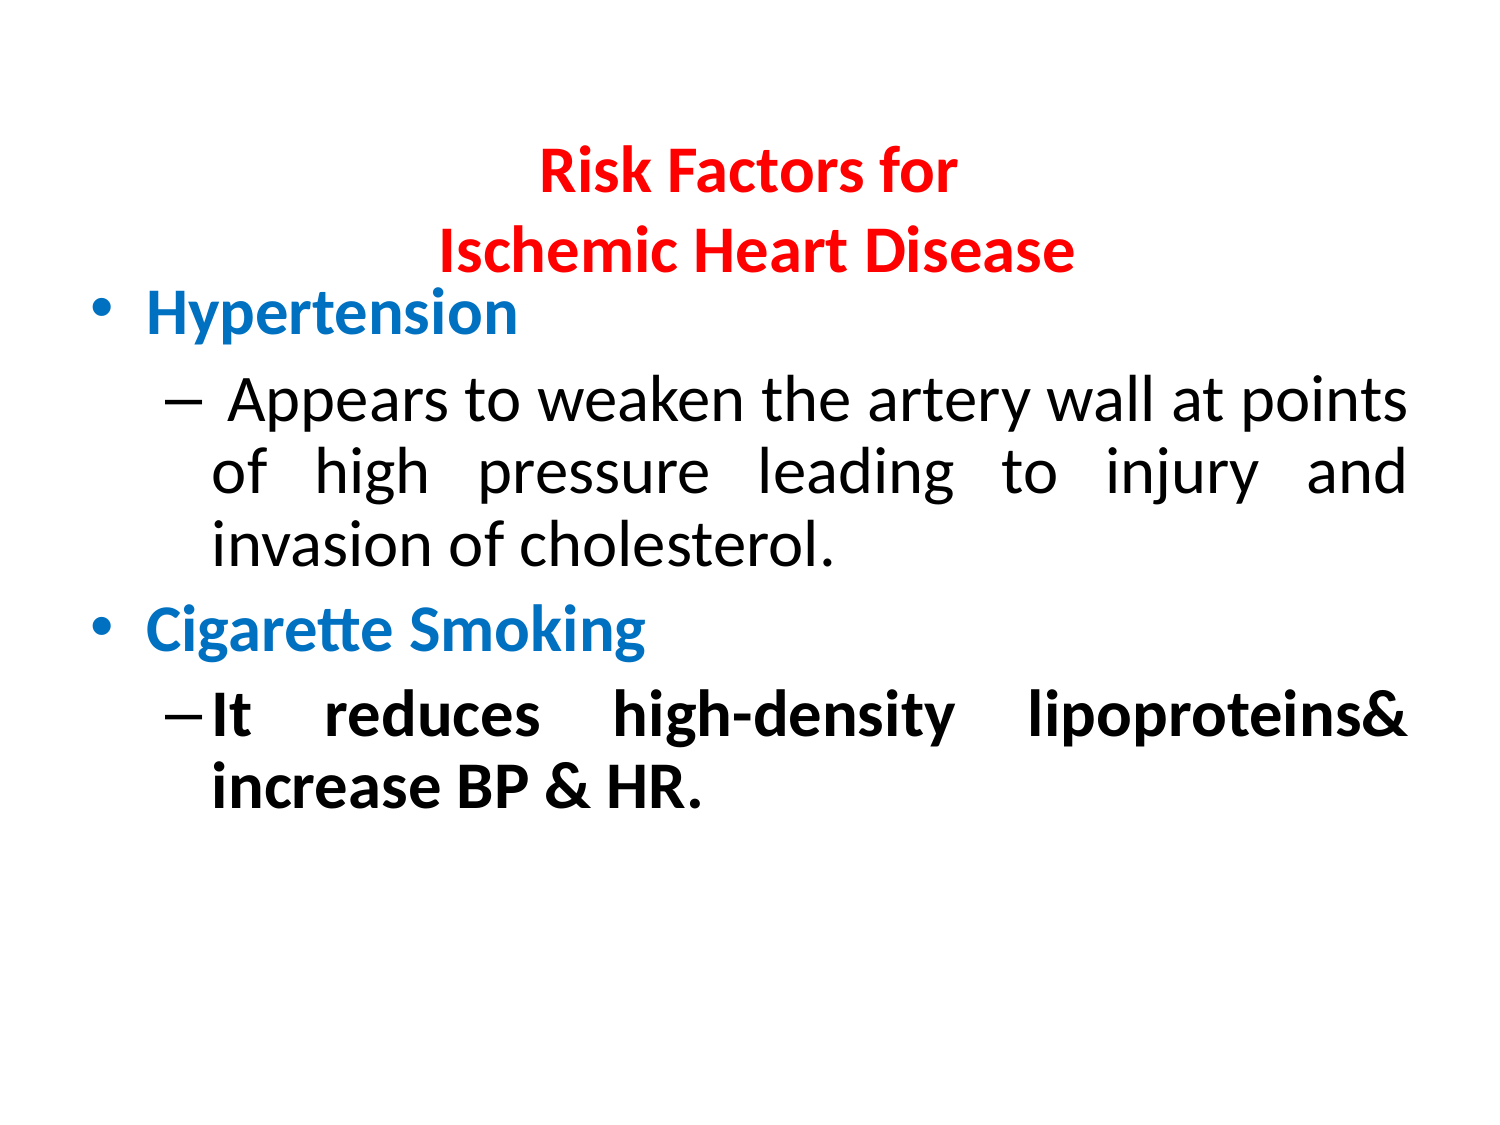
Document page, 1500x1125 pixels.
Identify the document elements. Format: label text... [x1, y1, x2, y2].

list Hypertension Appears to weaken the artery wall at points of high pressure leading to injury and invasion of cholesterol. Cigarette Smoking It reduces high-density lipoproteins& increase BP & HR. [75, 262, 1425, 1005]
title Risk Factors for Ischemic Heart Disease [75, 112, 1425, 262]
